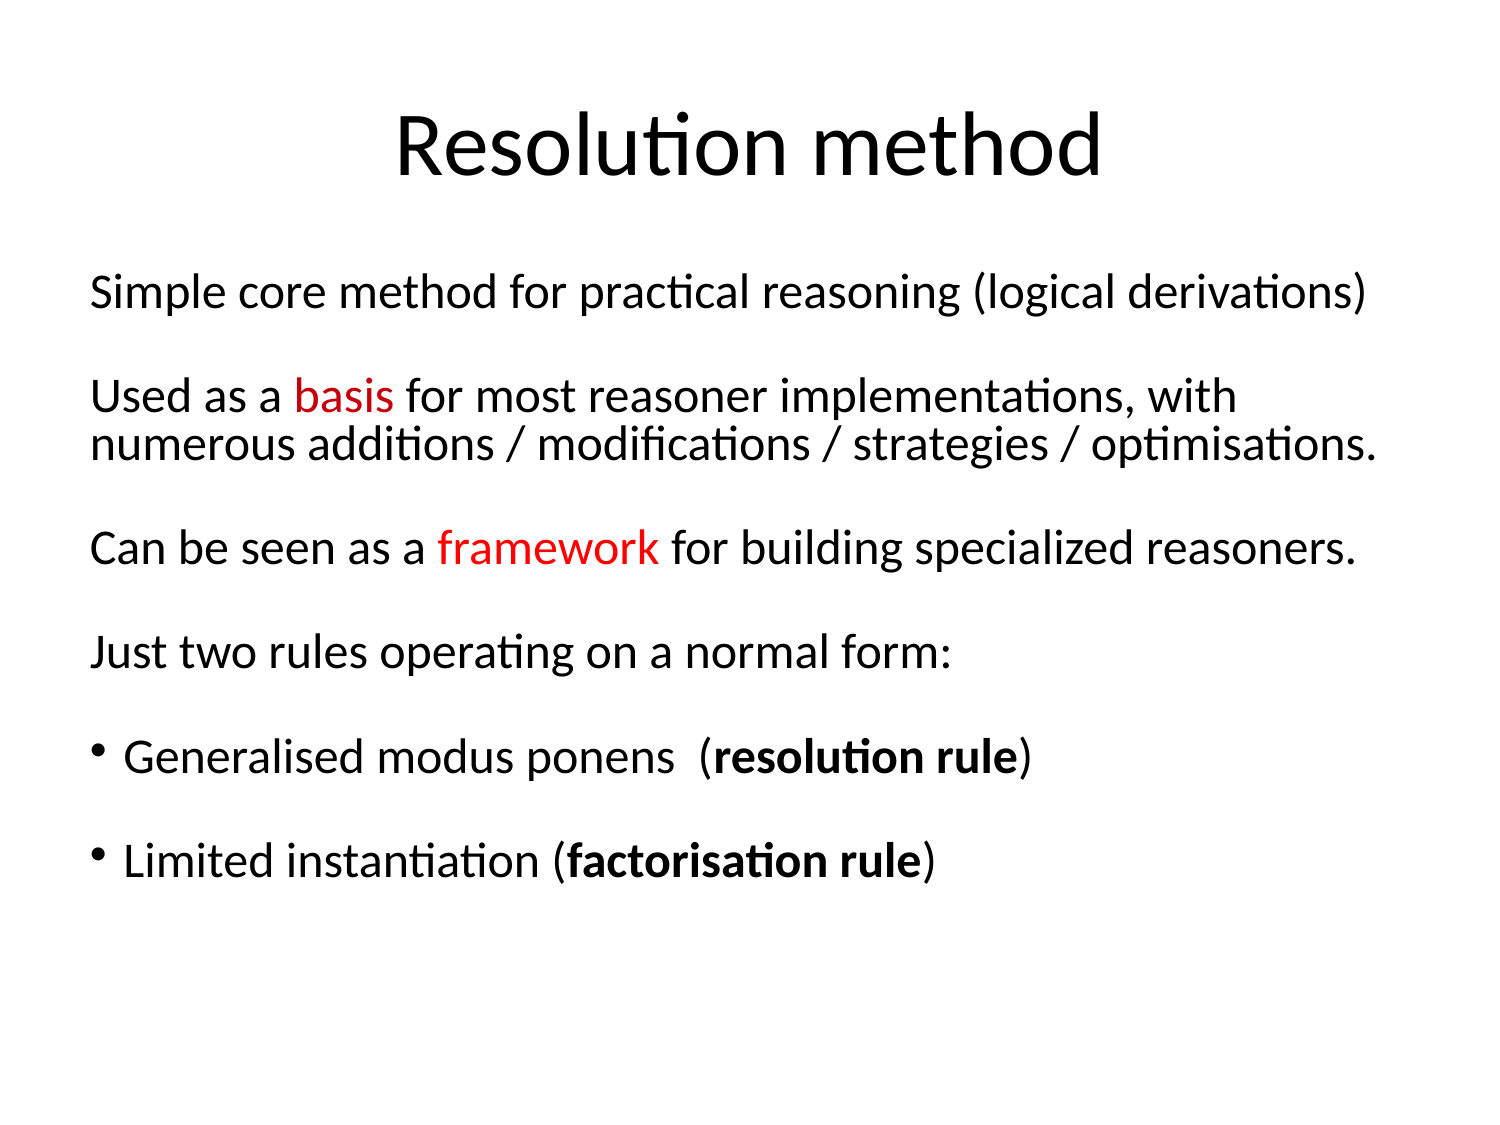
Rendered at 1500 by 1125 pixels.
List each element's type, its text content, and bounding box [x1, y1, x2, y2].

text_box Simple core method for practical reasoning (logical derivations) Used as a basis for most reasoner implementations, with numerous additions / modifications / strategies / optimisations. Can be seen as a framework for building specialized reasoners. Just two rules operating on a normal form: Generalised modus ponens (resolution rule) Limited instantiation (factorisation rule) [74, 262, 1425, 1005]
title Resolution method [75, 45, 1425, 233]
